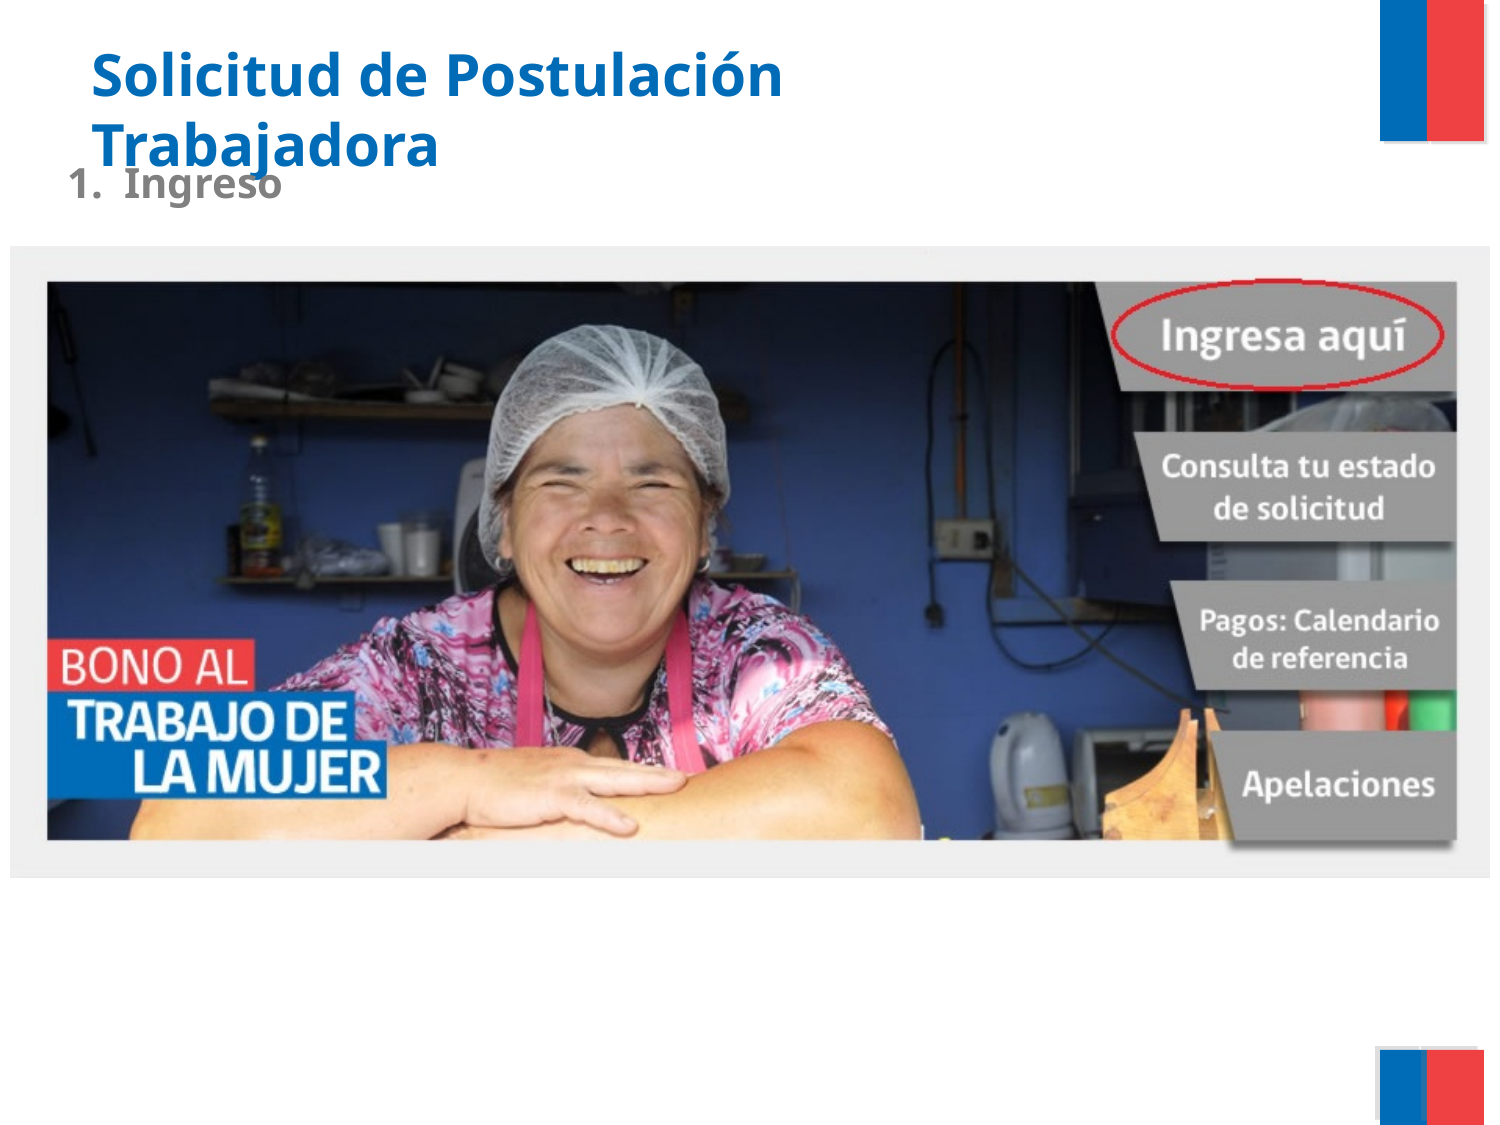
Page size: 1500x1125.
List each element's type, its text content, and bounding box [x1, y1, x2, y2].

text_box Solicitud de Postulación Trabajadora [76, 30, 1164, 114]
picture [10, 246, 1490, 879]
text_box Ingreso [53, 149, 715, 214]
